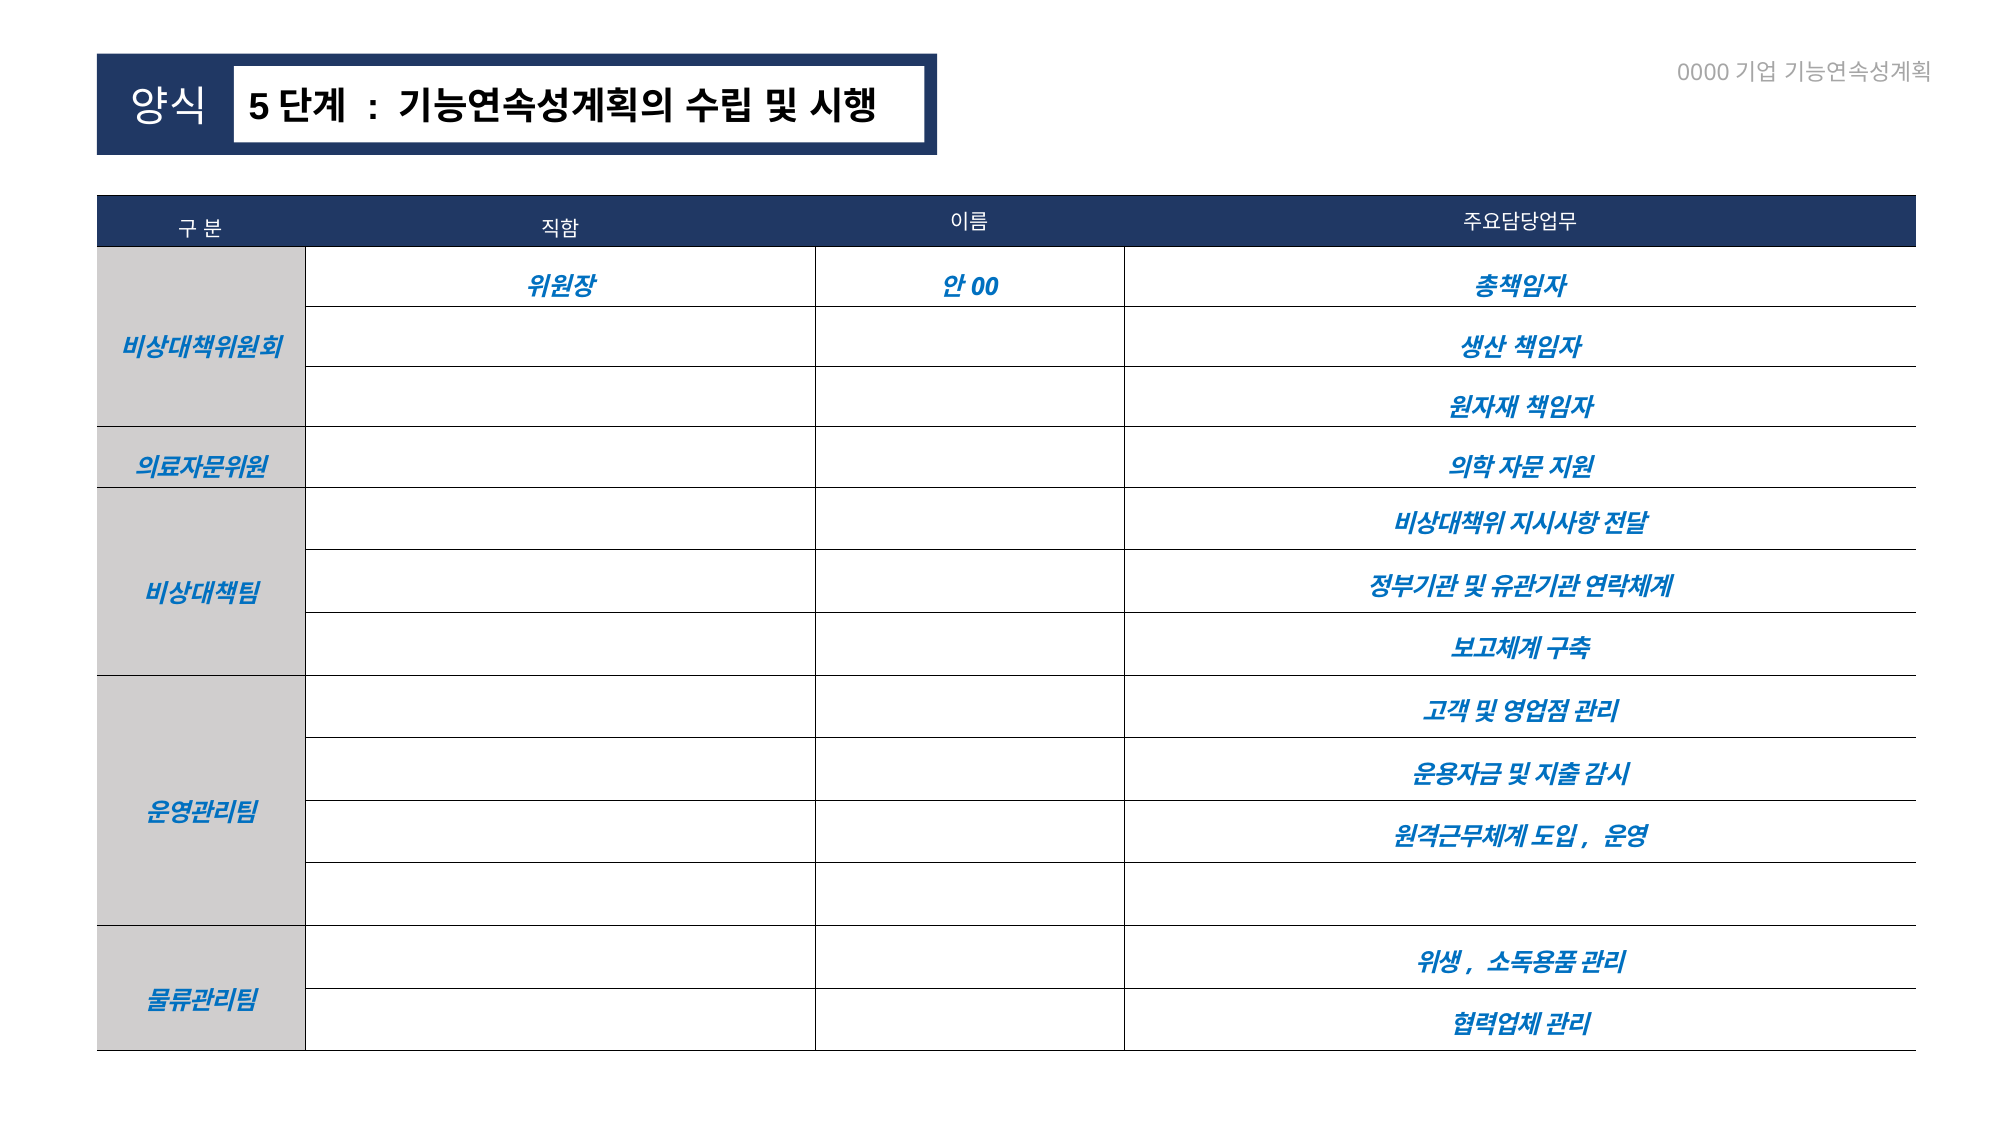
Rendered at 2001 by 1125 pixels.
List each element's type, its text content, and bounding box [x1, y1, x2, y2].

table_cell 비상대책팀 [97, 488, 305, 675]
table_cell [306, 367, 815, 426]
table_cell [816, 367, 1124, 426]
table_cell 비상대책위 지시사항 전달 [1125, 488, 1916, 549]
table_cell 비상대책위원회 [97, 247, 305, 426]
table_cell 원격근무체계 도입, 운영 [1125, 801, 1916, 862]
table_cell [306, 307, 815, 366]
table_cell [816, 307, 1124, 366]
table_cell 안00 [816, 247, 1124, 306]
table_cell 위원장 [306, 247, 815, 306]
table_cell [816, 427, 1124, 487]
table_cell [816, 676, 1124, 737]
table_cell [816, 550, 1124, 612]
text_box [96, 53, 938, 155]
table_cell 보고체계 구축 [1125, 613, 1916, 675]
table_cell [306, 738, 815, 800]
table_cell [306, 427, 815, 487]
table_cell 고객 및 영업점 관리 [1125, 676, 1916, 737]
table_cell [816, 488, 1124, 549]
table_cell 의료자문위원 [97, 427, 305, 487]
table_cell [816, 801, 1124, 862]
table_cell [306, 863, 815, 925]
table_cell [306, 488, 815, 549]
table_header 주요담당업무 [1124, 196, 1916, 246]
text_box 0000기업 기능연속성계획 [1662, 50, 1949, 93]
table_cell [306, 550, 815, 612]
table_cell [306, 613, 815, 675]
table_cell [1125, 863, 1916, 925]
table_cell [816, 738, 1124, 800]
table_cell 운용자금 및 지출 감시 [1125, 738, 1916, 800]
table_cell [816, 613, 1124, 675]
table_cell [306, 926, 815, 988]
table_cell [306, 676, 815, 737]
table_cell 정부기관 및 유관기관 연락체계 [1125, 550, 1916, 612]
table_header 이름 [815, 196, 1124, 246]
table_cell [306, 989, 815, 1050]
table_cell [816, 863, 1124, 925]
table_cell 총책임자 [1125, 247, 1916, 306]
table_cell 협력업체 관리 [1125, 989, 1916, 1050]
table_cell 의학 자문 지원 [1125, 427, 1916, 487]
table_cell 생산 책임자 [1125, 307, 1916, 366]
table_cell 운영관리팀 [97, 676, 305, 925]
table_cell [816, 926, 1124, 988]
table_header 직함 [305, 196, 815, 246]
table_cell 물류관리팀 [97, 926, 305, 1050]
table_cell [306, 801, 815, 862]
table_cell 위생, 소독용품 관리 [1125, 926, 1916, 988]
table_header 구 분 [97, 196, 305, 246]
table_cell 원자재 책임자 [1125, 367, 1916, 426]
table_cell [816, 989, 1124, 1050]
